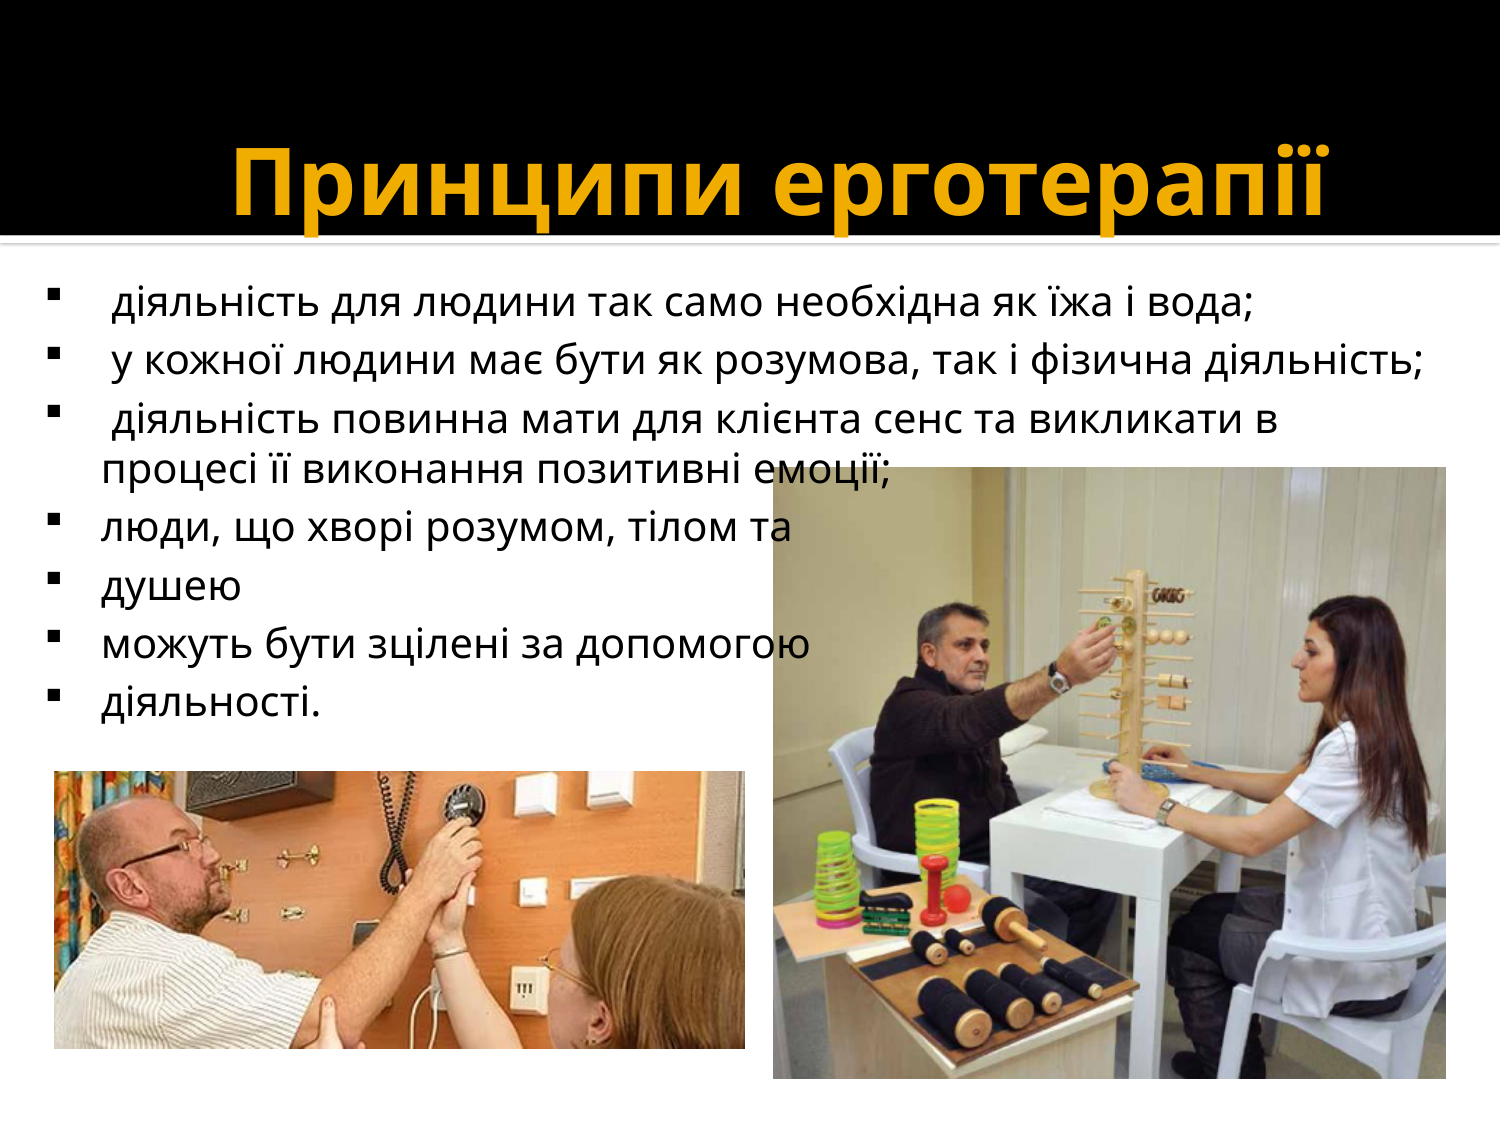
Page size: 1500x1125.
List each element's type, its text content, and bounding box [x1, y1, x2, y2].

picture [54, 771, 745, 1049]
title Принципи ерготерапії [123, 101, 1425, 255]
text_box діяльність для людини так само необхідна як їжа і вода; у кожної людини має бути як розумова, так і фізична діяльність; діяльність повинна мати для клієнта сенс та викликати в процесі її виконання позитивні емоції; люди, що хворі розумом, тілом та душею можуть бути зцілені за допомогою діяльності. [29, 267, 1459, 776]
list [773, 467, 1446, 1079]
